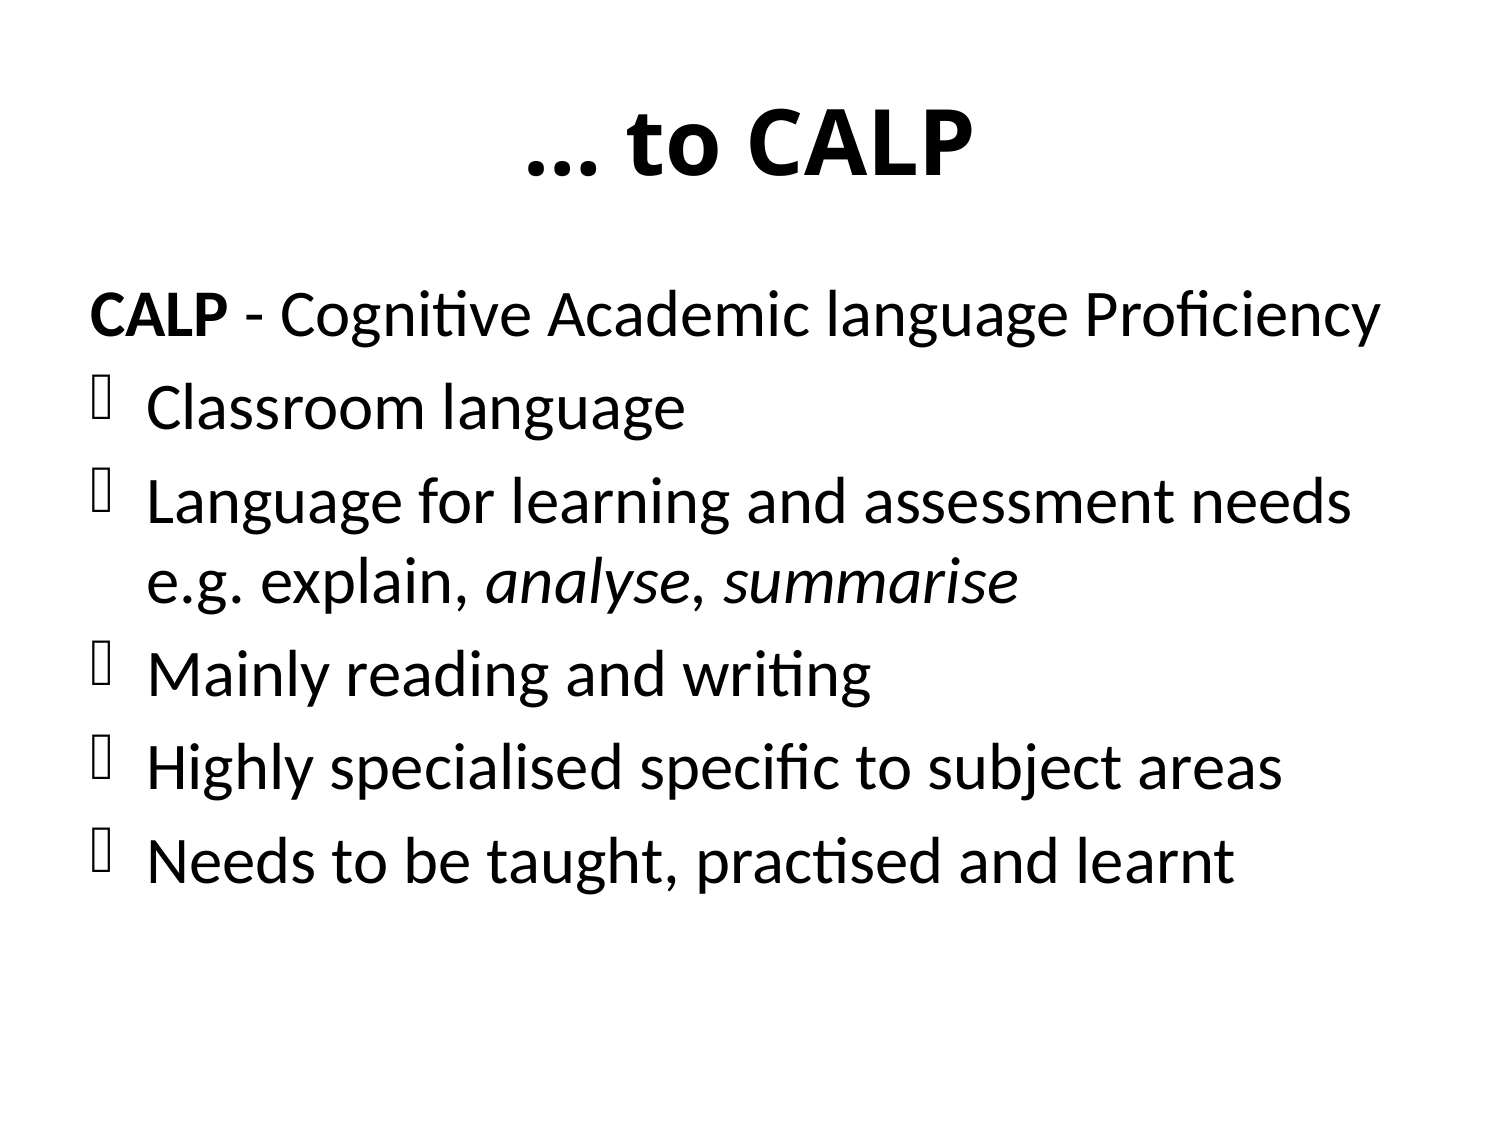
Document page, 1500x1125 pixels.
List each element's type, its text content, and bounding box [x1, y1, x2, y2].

title … to CALP [75, 45, 1425, 233]
list CALP - Cognitive Academic language Proficiency Classroom language Language for learning and assessment needs e.g. explain, analyse, summarise Mainly reading and writing Highly specialised specific to subject areas Needs to be taught, practised and learnt [75, 262, 1425, 1005]
